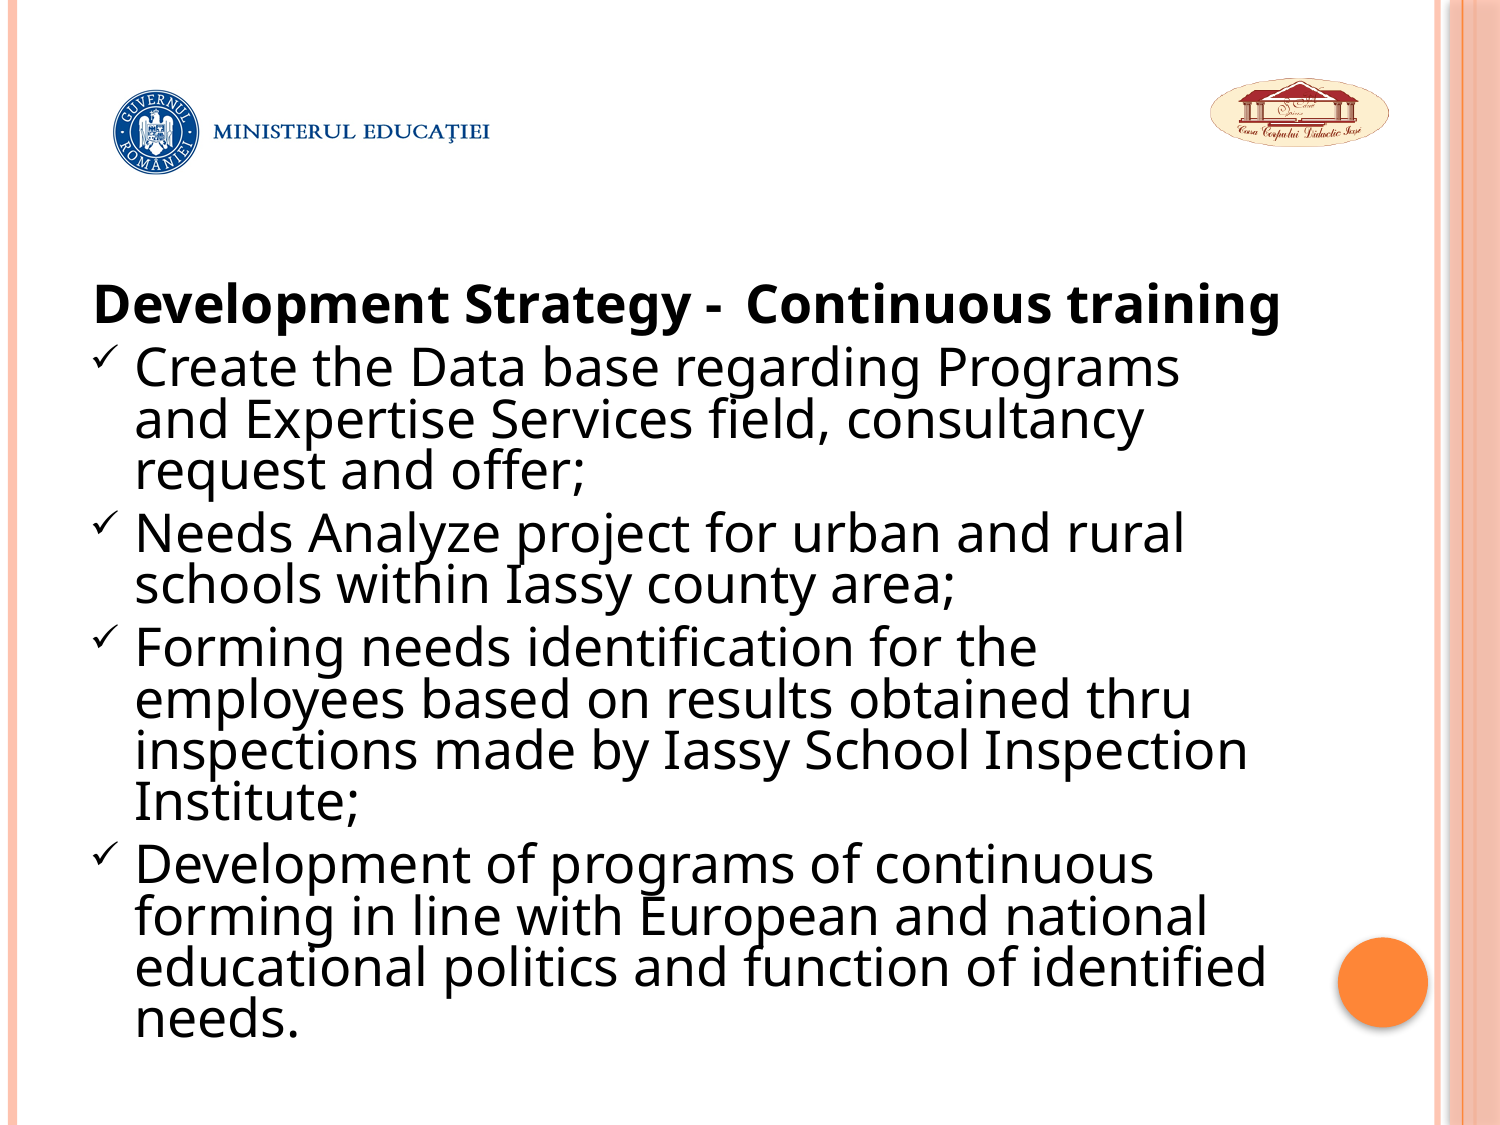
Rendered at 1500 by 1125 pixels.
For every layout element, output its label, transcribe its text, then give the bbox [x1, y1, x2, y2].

picture [1210, 77, 1391, 148]
list Development Strategy - Continuous training Create the Data base regarding Programs and Expertise Services field, consultancy request and offer; Needs Analyze project for urban and rural schools within Iassy county area; Forming needs identification for the employees based on results obtained thru inspections made by Iassy School Inspection Institute; Development of programs of continuous forming in line with European and national educational politics and function of identified needs. [75, 262, 1300, 1062]
picture [111, 89, 491, 175]
